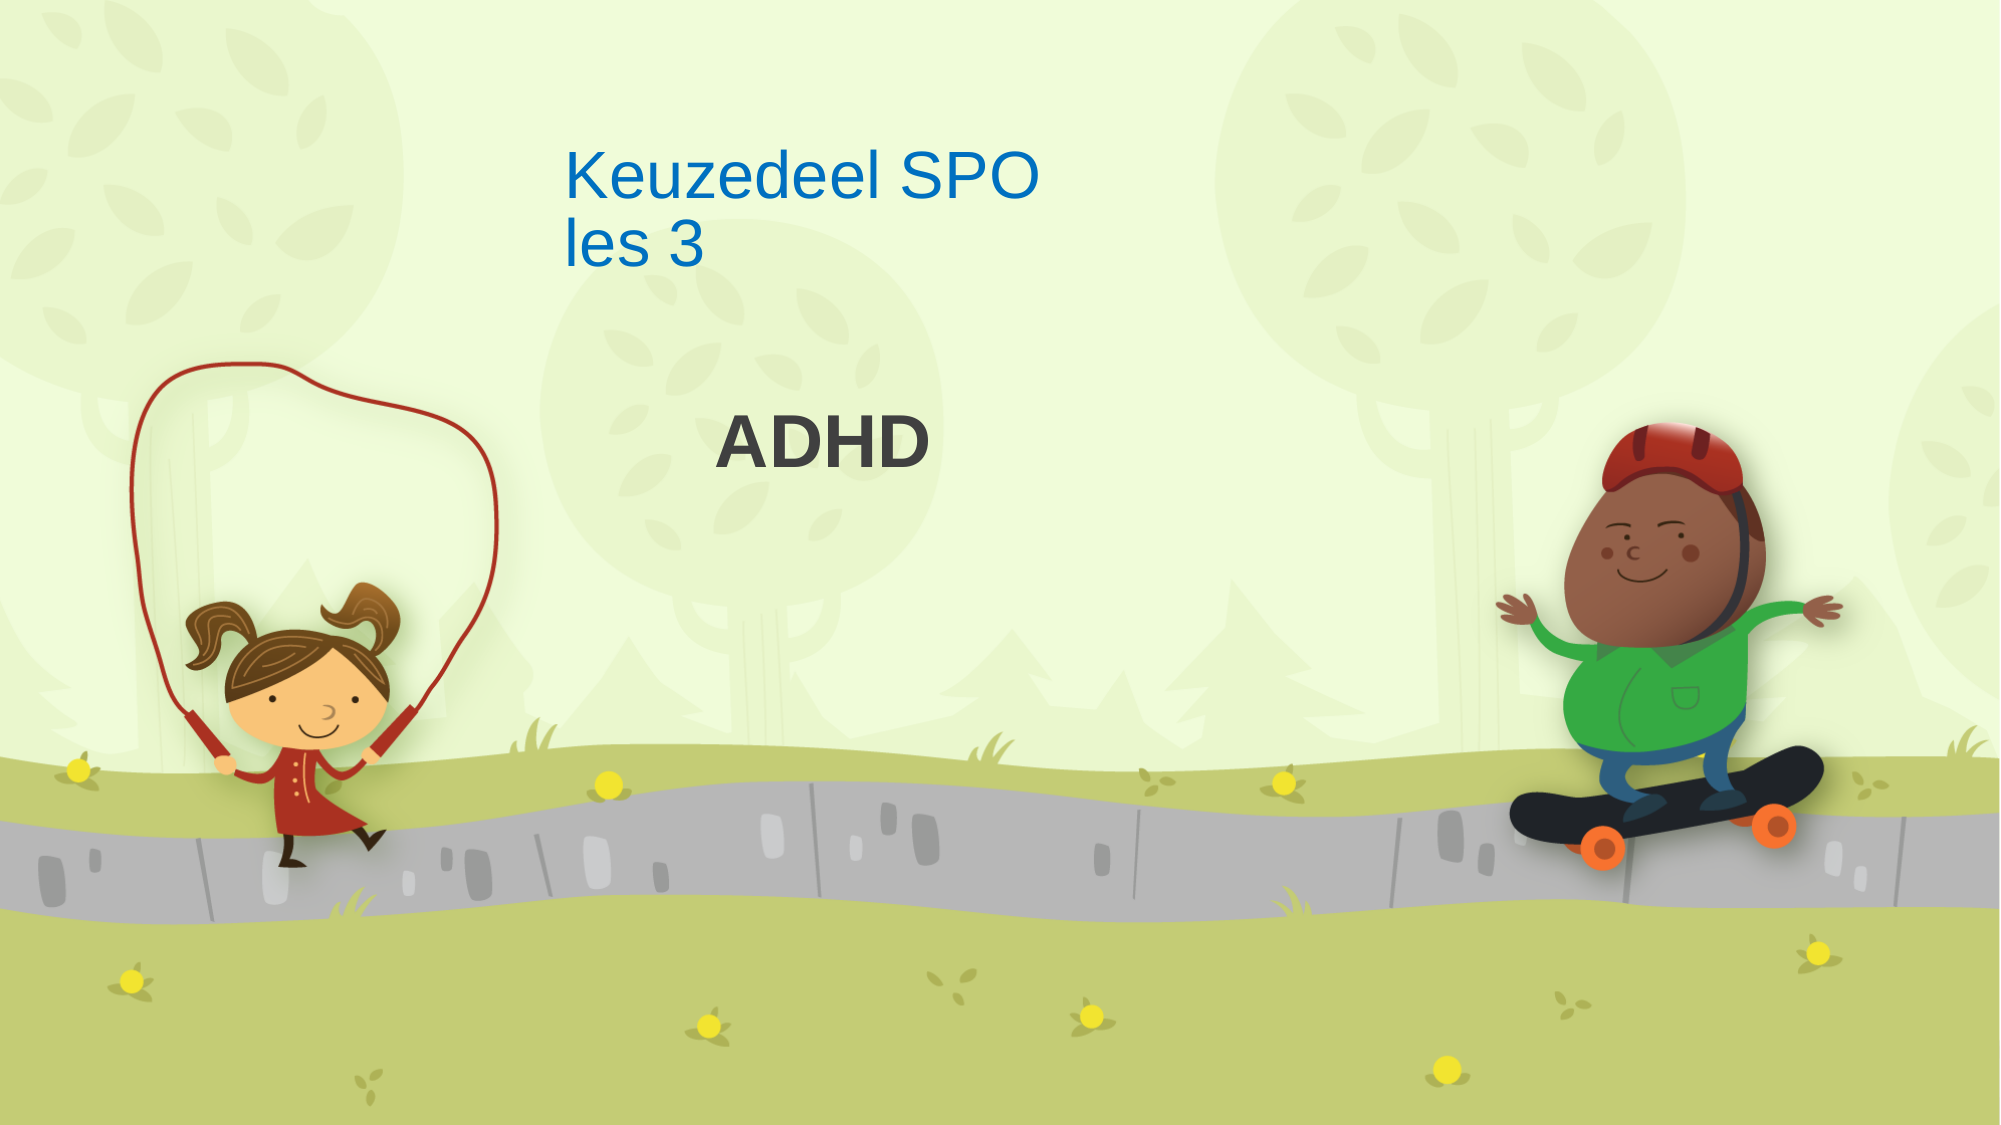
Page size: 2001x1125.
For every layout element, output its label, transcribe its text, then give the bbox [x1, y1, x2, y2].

list ADHD [549, 399, 1450, 550]
picture [0, 0, 2000, 1125]
title Keuzedeel SPO les 3 [549, 137, 1750, 288]
